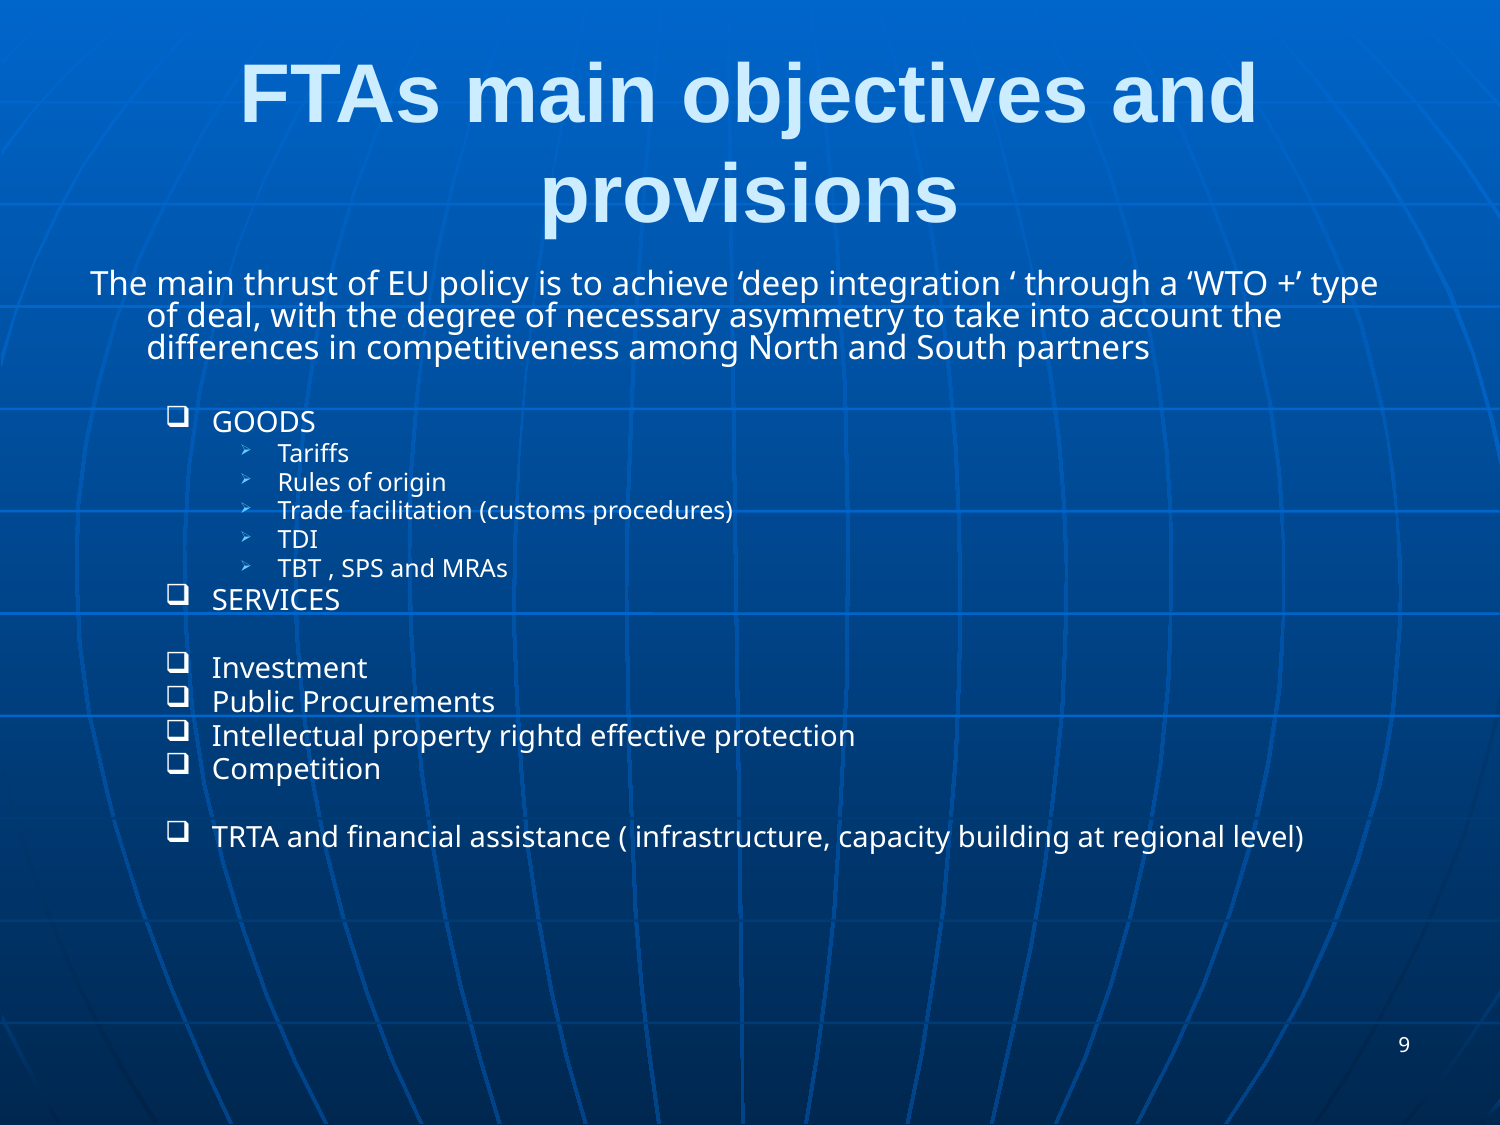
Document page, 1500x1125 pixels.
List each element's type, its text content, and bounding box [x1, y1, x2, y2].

slide_number 9 [1074, 1023, 1426, 1100]
list The main thrust of EU policy is to achieve ‘deep integration ‘ through a ‘WTO +’ type of deal, with the degree of necessary asymmetry to take into account the differences in competitiveness among North and South partners GOODS Tariffs Rules of origin Trade facilitation (customs procedures) TDI TBT , SPS and MRAs SERVICES Investment Public Procurements Intellectual property rightd effective protection Competition TRTA and financial assistance ( infrastructure, capacity building at regional level) [74, 262, 1426, 1006]
title FTAs main objectives and provisions [74, 45, 1426, 233]
